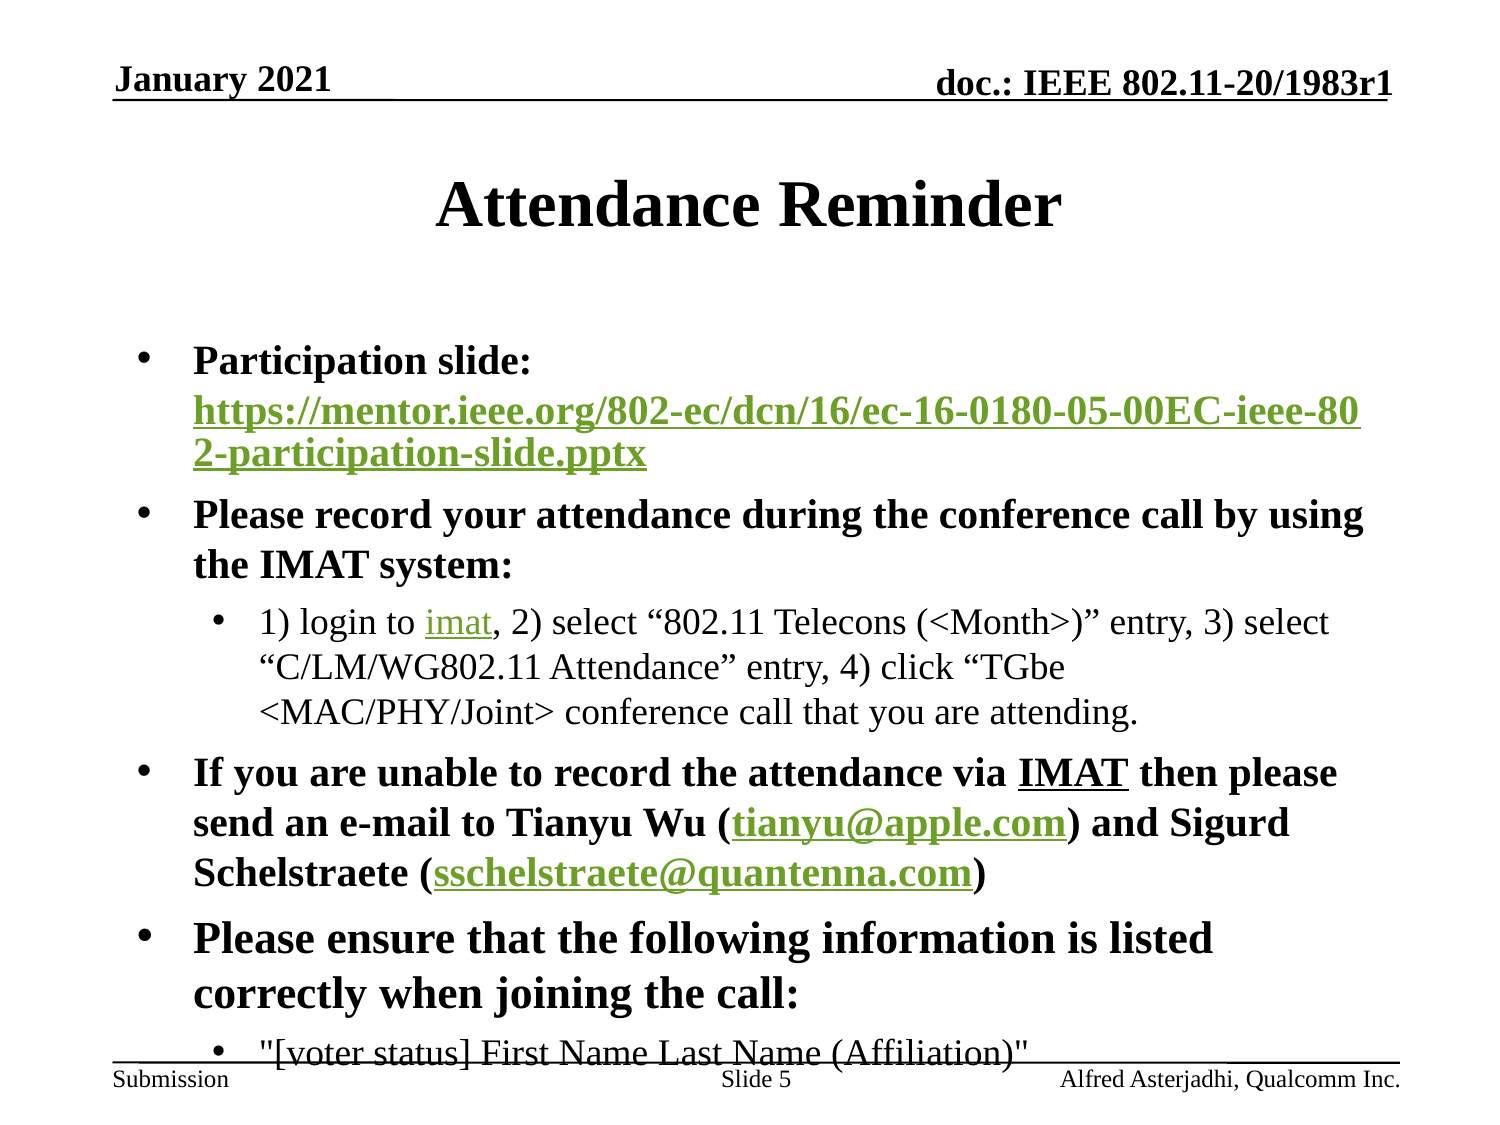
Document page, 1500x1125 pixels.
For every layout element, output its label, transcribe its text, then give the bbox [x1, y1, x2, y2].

list Participation slide: https://mentor.ieee.org/802-ec/dcn/16/ec-16-0180-05-00EC-ieee-802-participation-slide.pptx Please record your attendance during the conference call by using the IMAT system: 1) login to imat, 2) select “802.11 Telecons (<Month>)” entry, 3) select “C/LM/WG802.11 Attendance” entry, 4) click “TGbe <MAC/PHY/Joint> conference call that you are attending. If you are unable to record the attendance via IMAT then please send an e-mail to Tianyu Wu (tianyu@apple.com) and Sigurd Schelstraete (sschelstraete@quantenna.com) Please ensure that the following information is listed correctly when joining the call: "[voter status] First Name Last Name (Affiliation)" [112, 324, 1388, 1063]
footer Alfred Asterjadhi, Qualcomm Inc. [878, 1061, 1402, 1093]
slide_number Slide 5 [712, 1061, 800, 1123]
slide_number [114, 54, 423, 100]
title Attendance Reminder [112, 112, 1388, 288]
